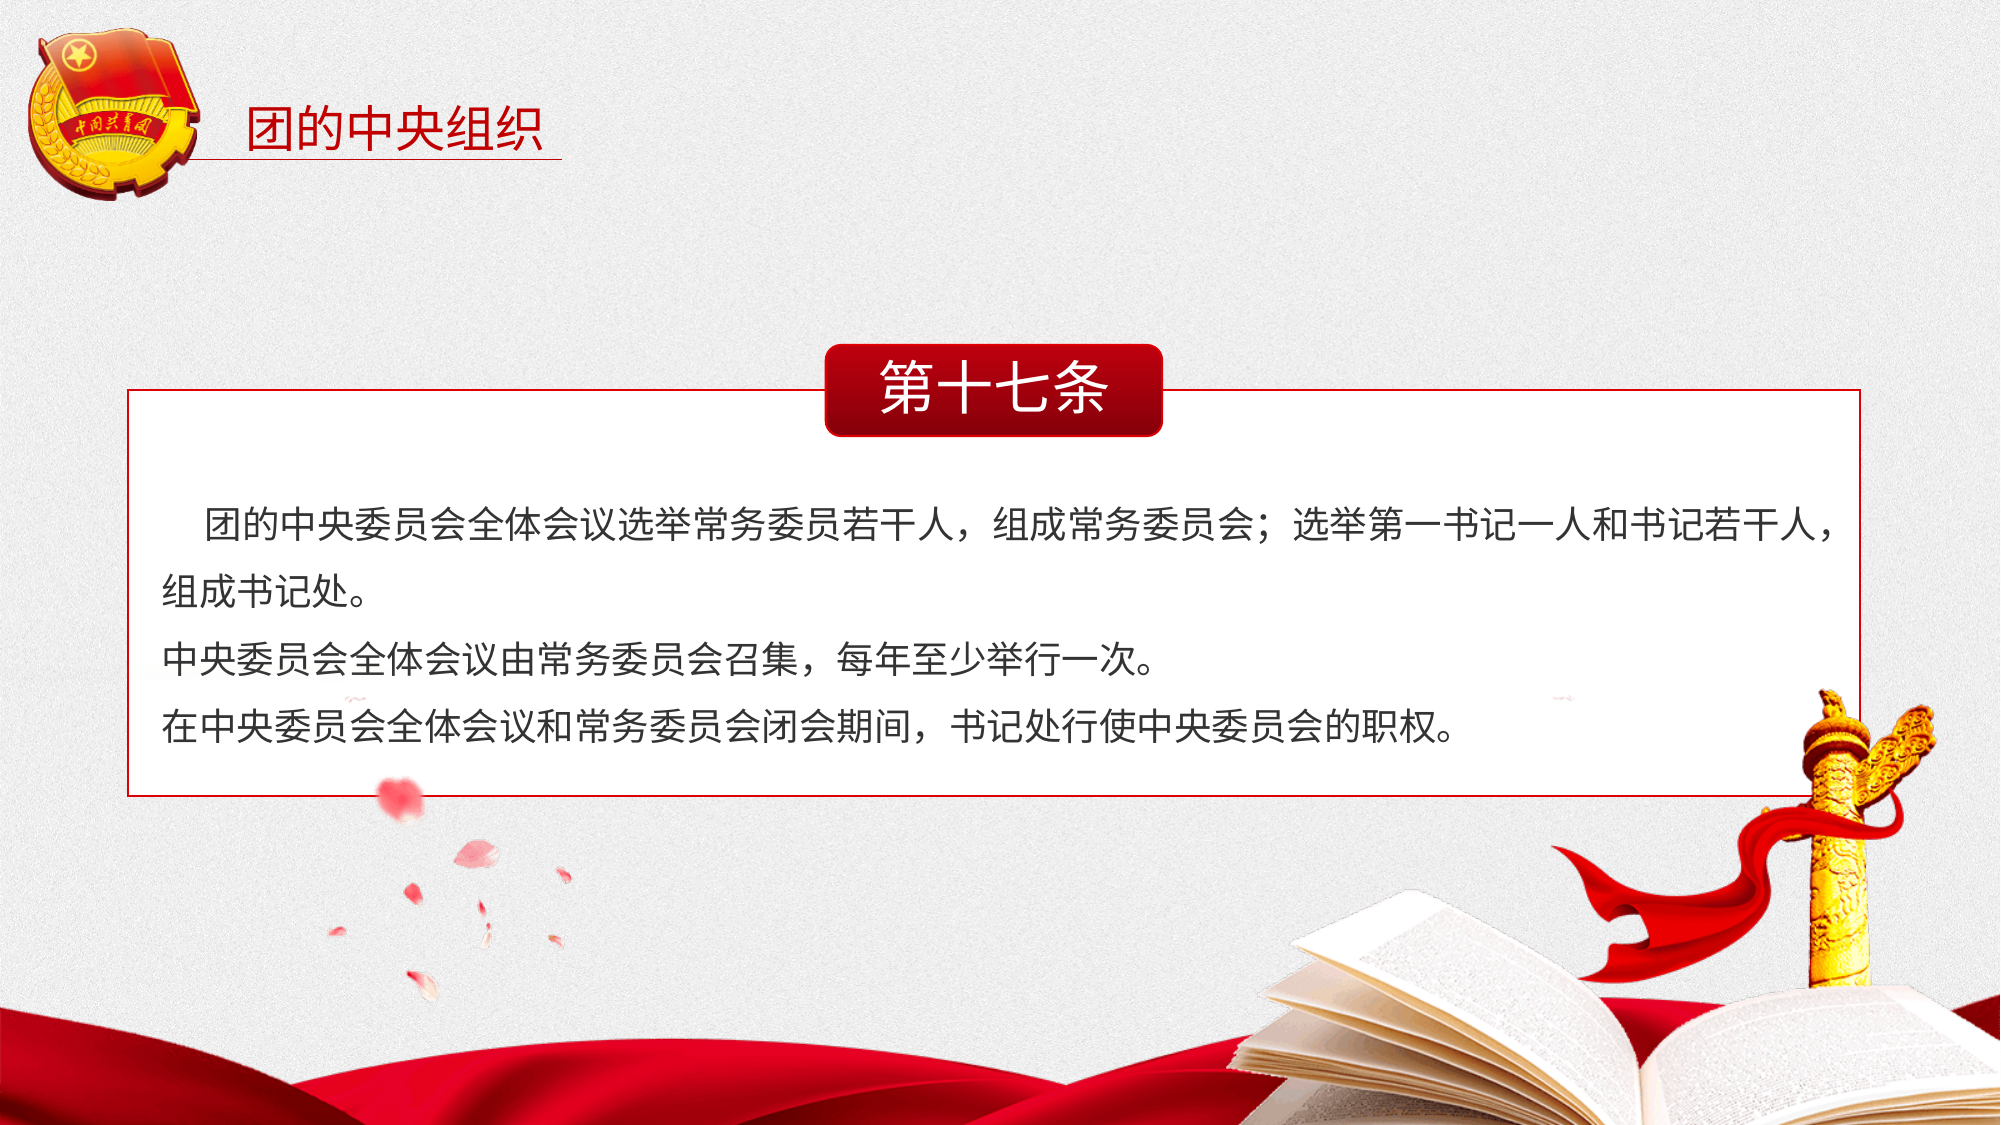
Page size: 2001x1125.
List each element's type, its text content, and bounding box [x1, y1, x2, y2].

text_box [127, 389, 1861, 666]
text_box 团的中央委员会全体会议选举常务委员若干人，组成常务委员会；选举第一书记一人和书记若干人，组成书记处。 中央委员会全体会议由常务委员会召集，每年至少举行一次。 在中央委员会全体会议和常务委员会闭会期间，书记处行使中央委员会的职权。 [147, 470, 1841, 666]
text_box 第十七条 [824, 343, 1164, 438]
text_box 团的中央组织 [230, 160, 561, 165]
text_box 团的中央组织 [230, 90, 561, 159]
picture [0, 0, 2001, 1125]
